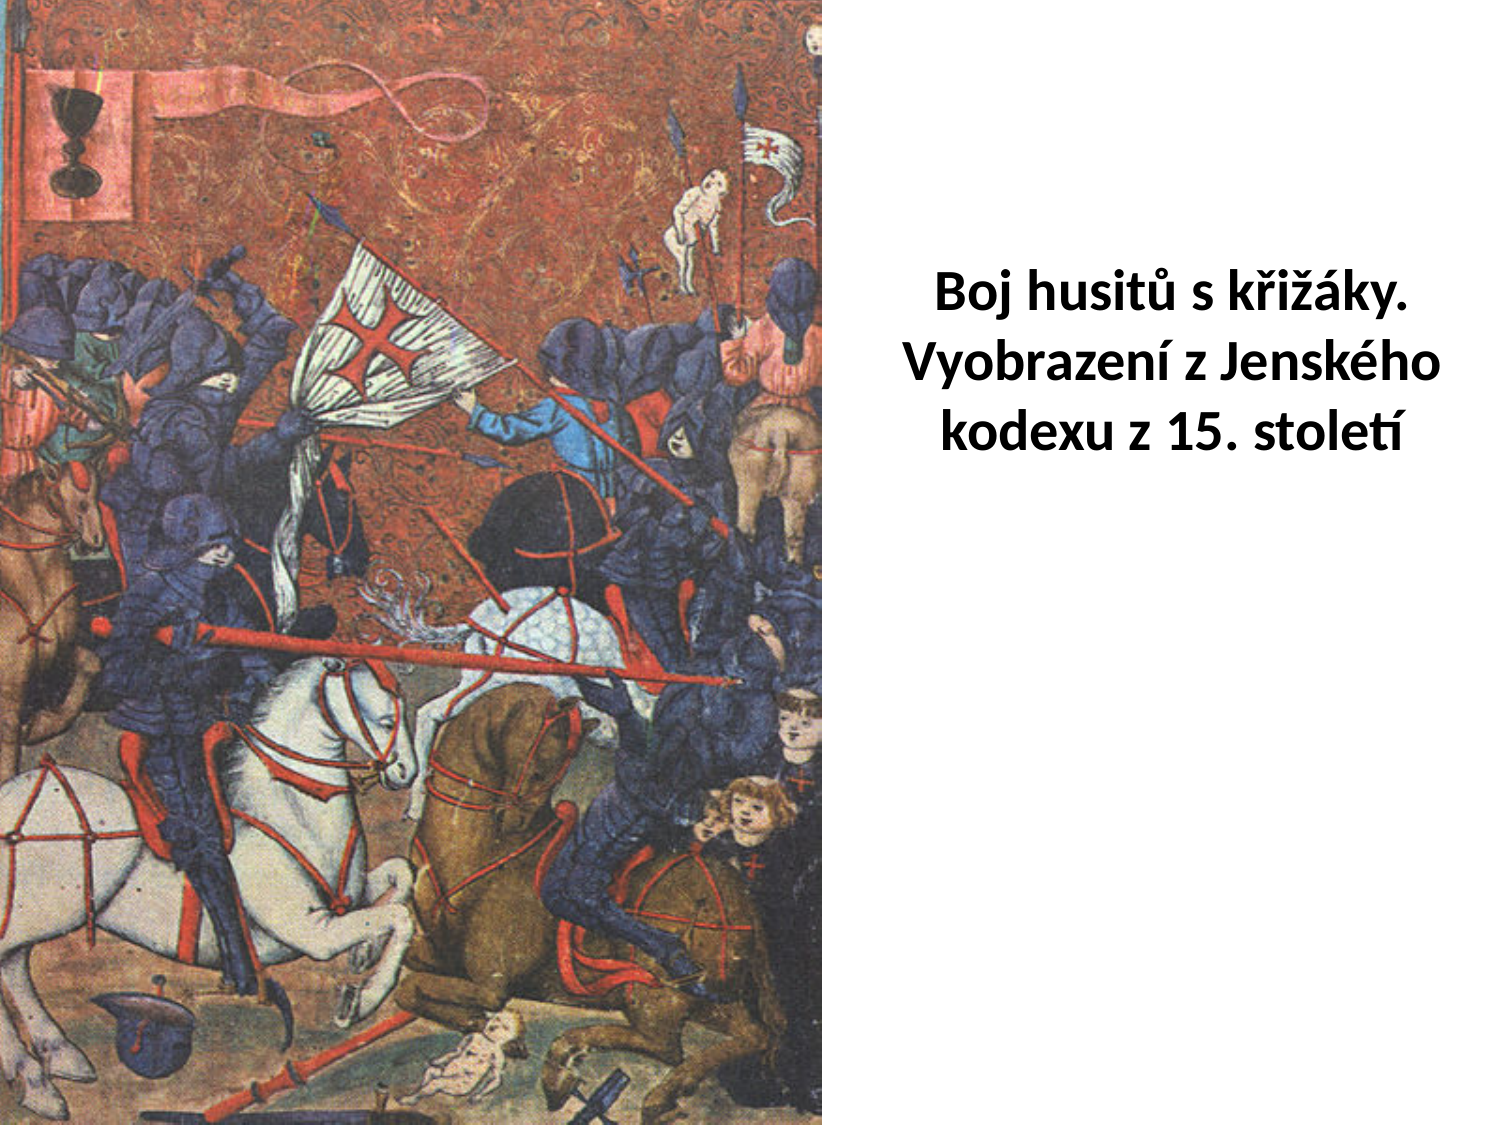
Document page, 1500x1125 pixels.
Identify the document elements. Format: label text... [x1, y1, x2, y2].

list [0, 0, 822, 1125]
title Boj husitů s křižáky. Vyobrazení z Jenského kodexu z 15. století [844, 45, 1500, 669]
